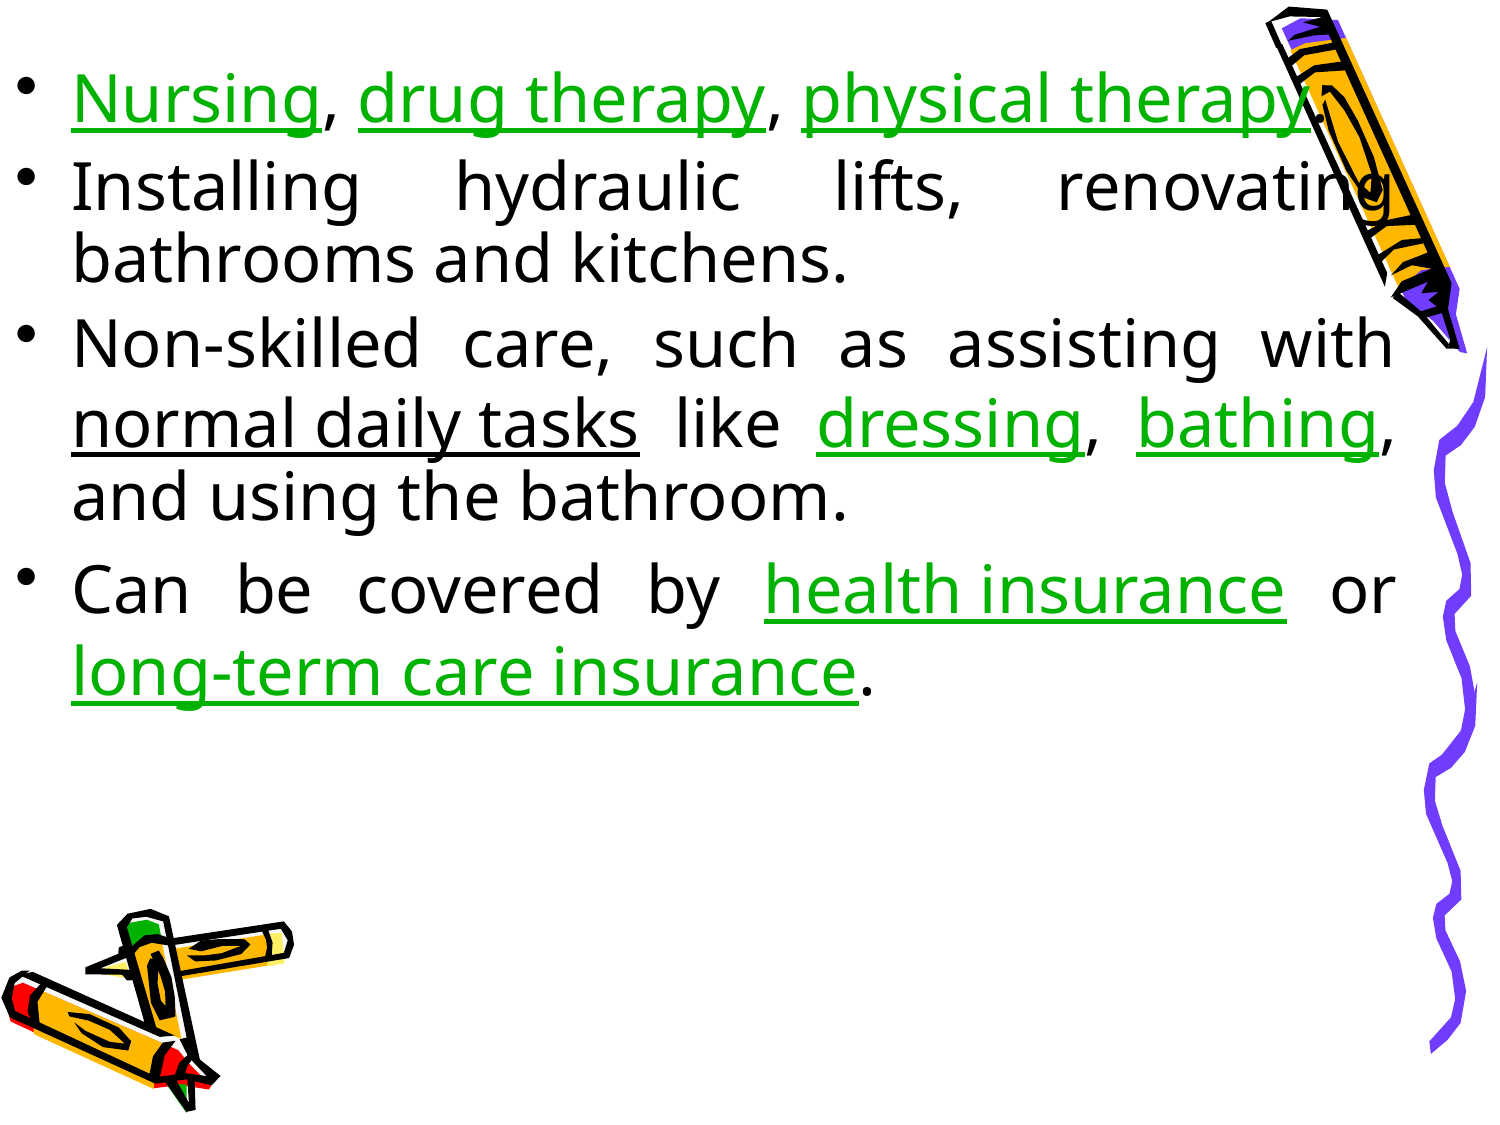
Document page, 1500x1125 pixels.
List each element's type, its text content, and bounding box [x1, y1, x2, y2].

list Nursing, drug therapy, physical therapy. Installing hydraulic lifts, renovating bathrooms and kitchens. Non-skilled care, such as assisting with normal daily tasks like dressing, bathing, and using the bathroom. Can be covered by health insurance or long-term care insurance. [0, 49, 1413, 1076]
